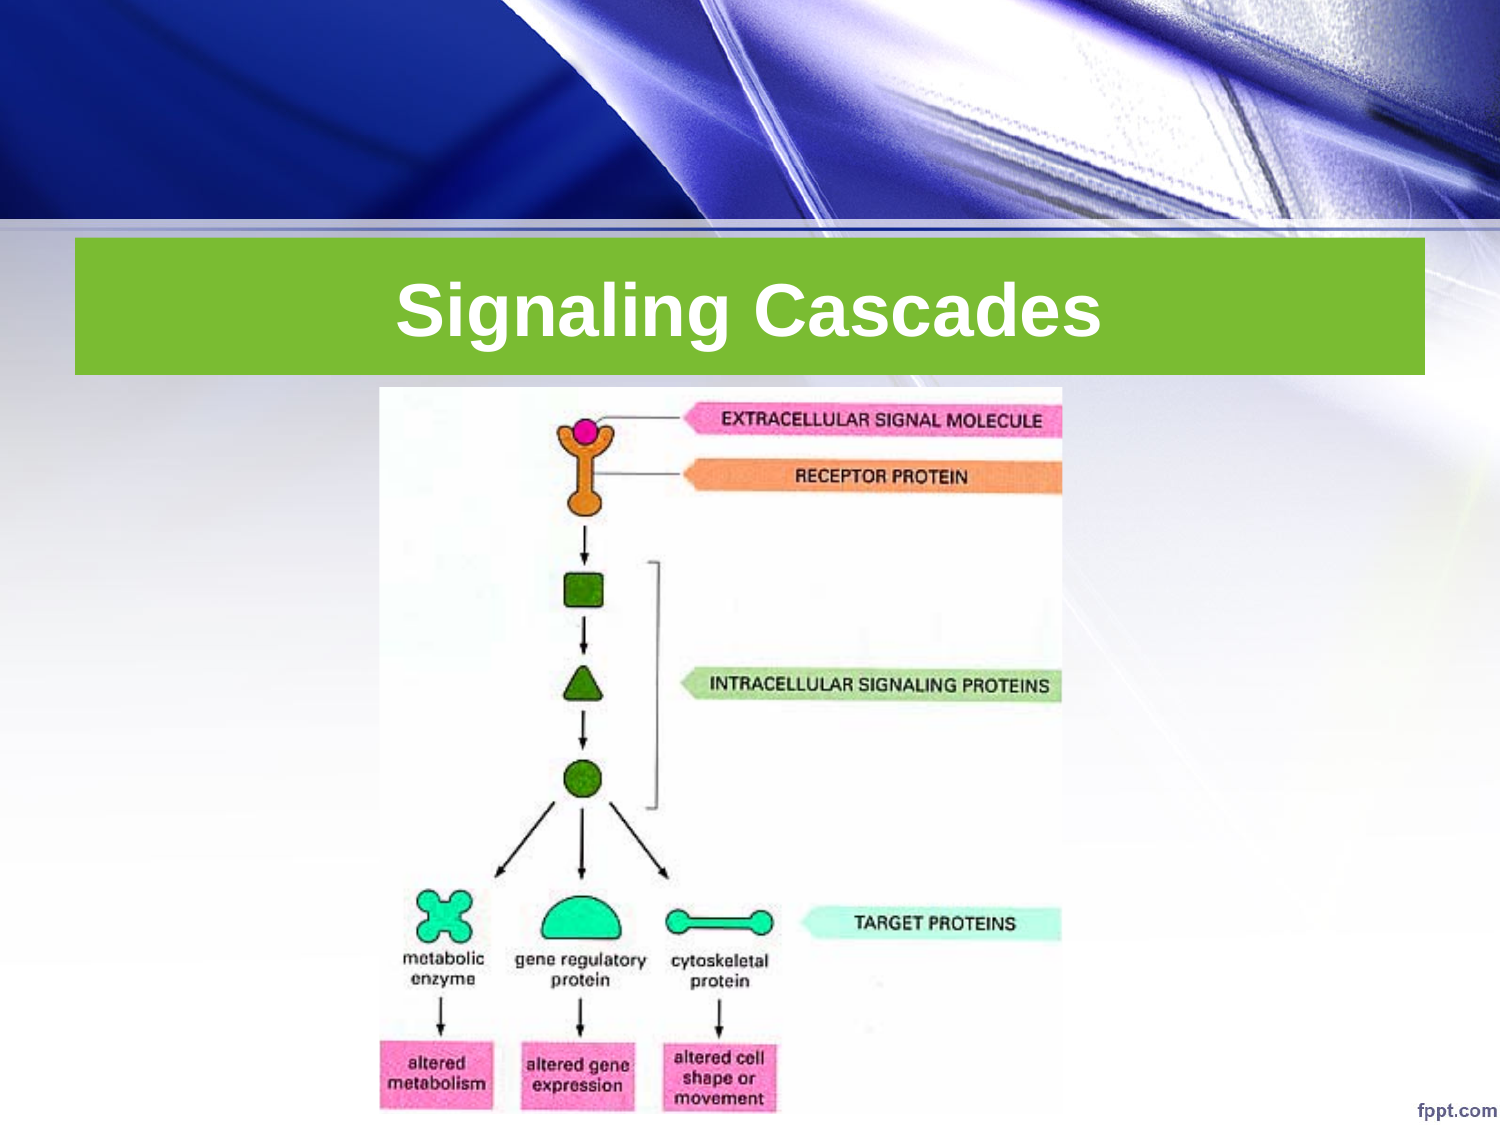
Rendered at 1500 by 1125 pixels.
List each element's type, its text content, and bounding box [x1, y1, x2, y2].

title Signaling Cascades [75, 237, 1425, 375]
picture [0, 0, 1500, 1125]
